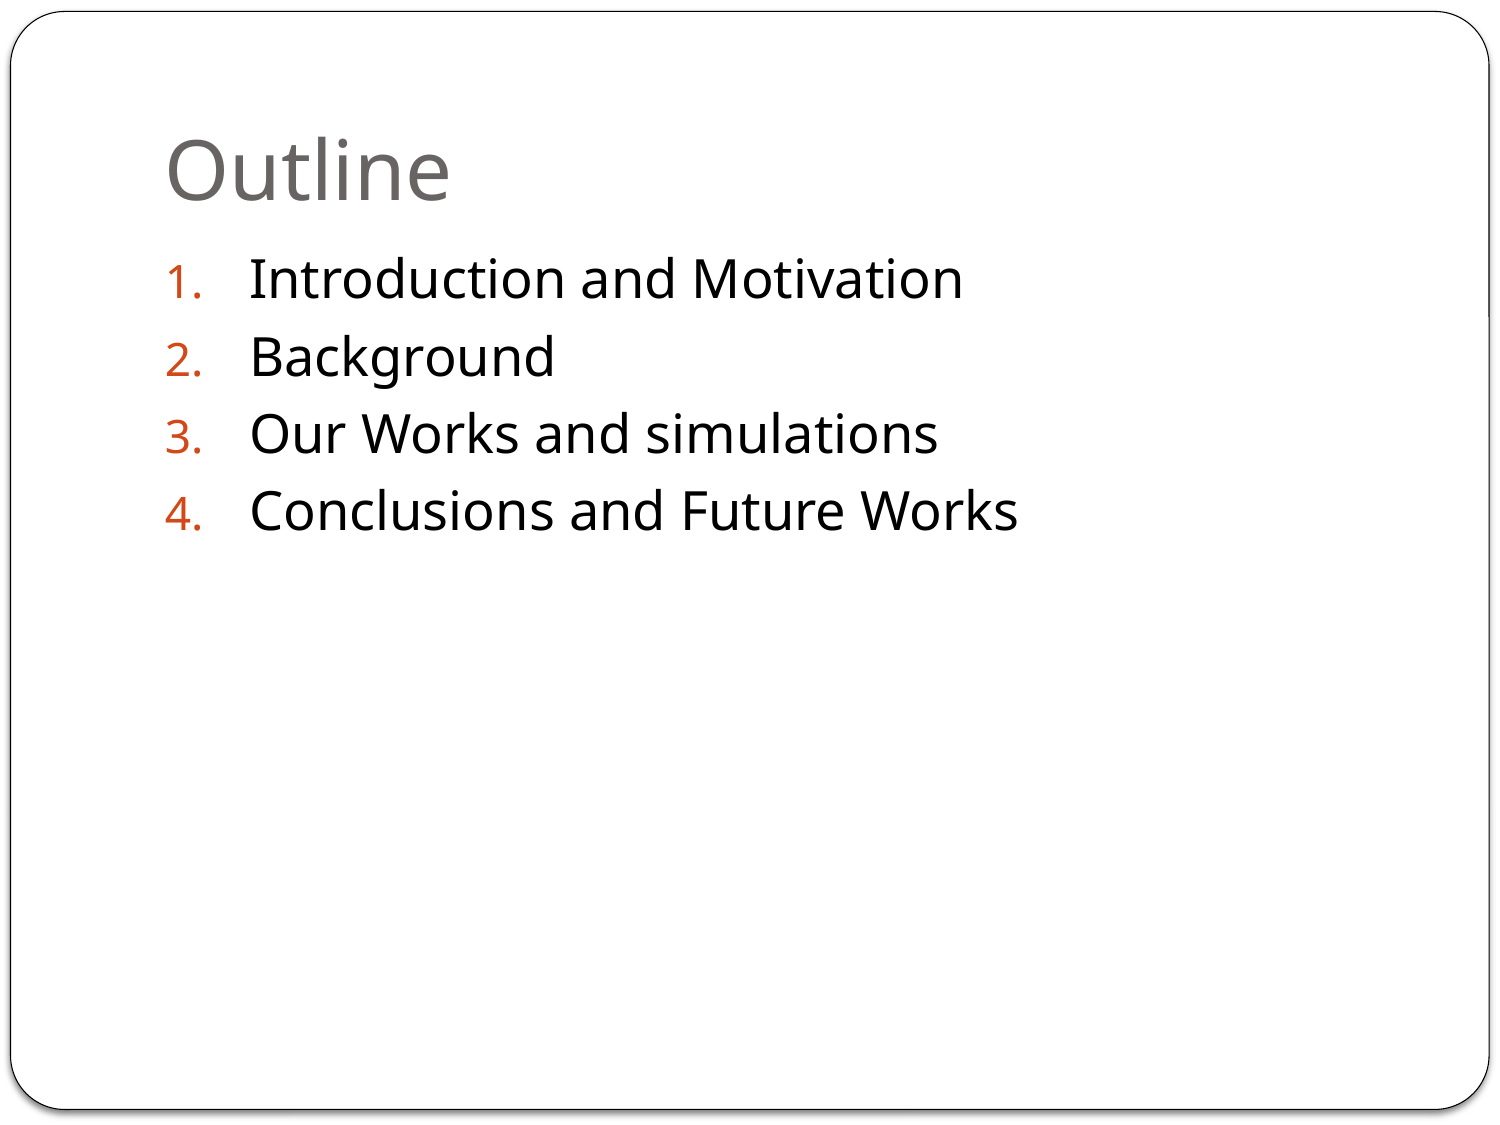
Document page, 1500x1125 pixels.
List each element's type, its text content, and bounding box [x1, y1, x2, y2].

title Outline [150, 45, 1425, 233]
list Introduction and Motivation Background Our Works and simulations Conclusions and Future Works [150, 237, 1425, 988]
